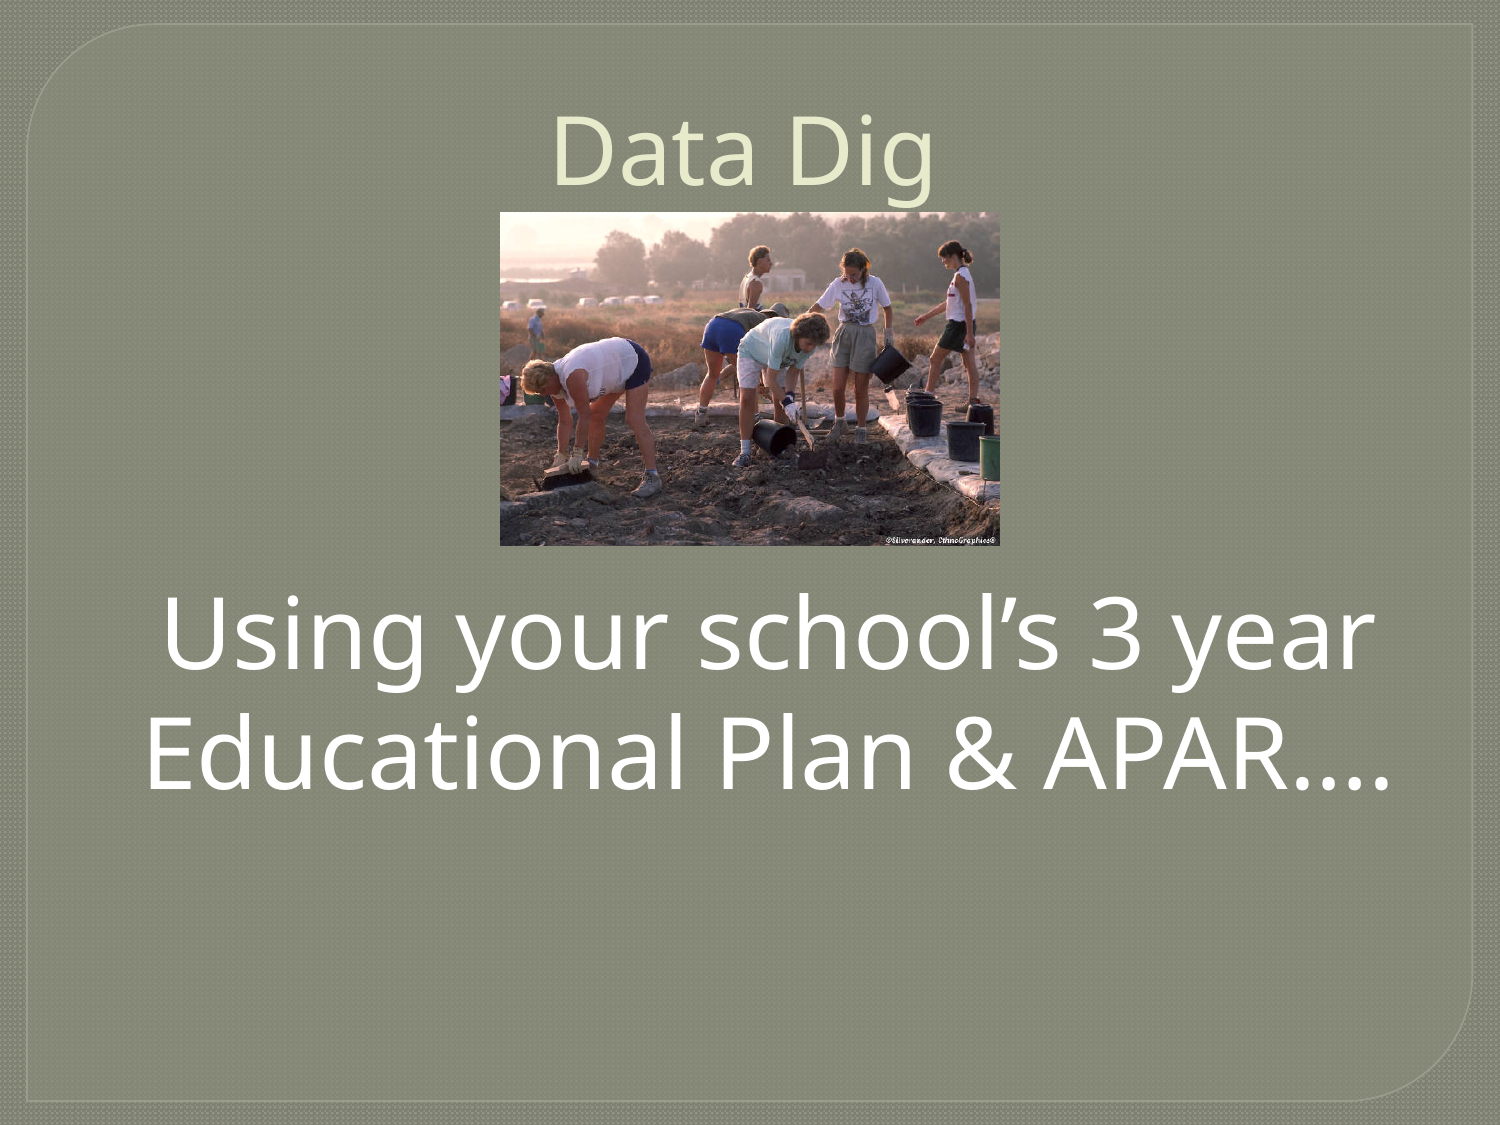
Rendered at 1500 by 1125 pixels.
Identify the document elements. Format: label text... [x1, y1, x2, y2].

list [499, 212, 1001, 546]
title Data Dig [24, 37, 1463, 213]
list Using your school’s 3 year Educational Plan & APAR…. [125, 562, 1413, 863]
